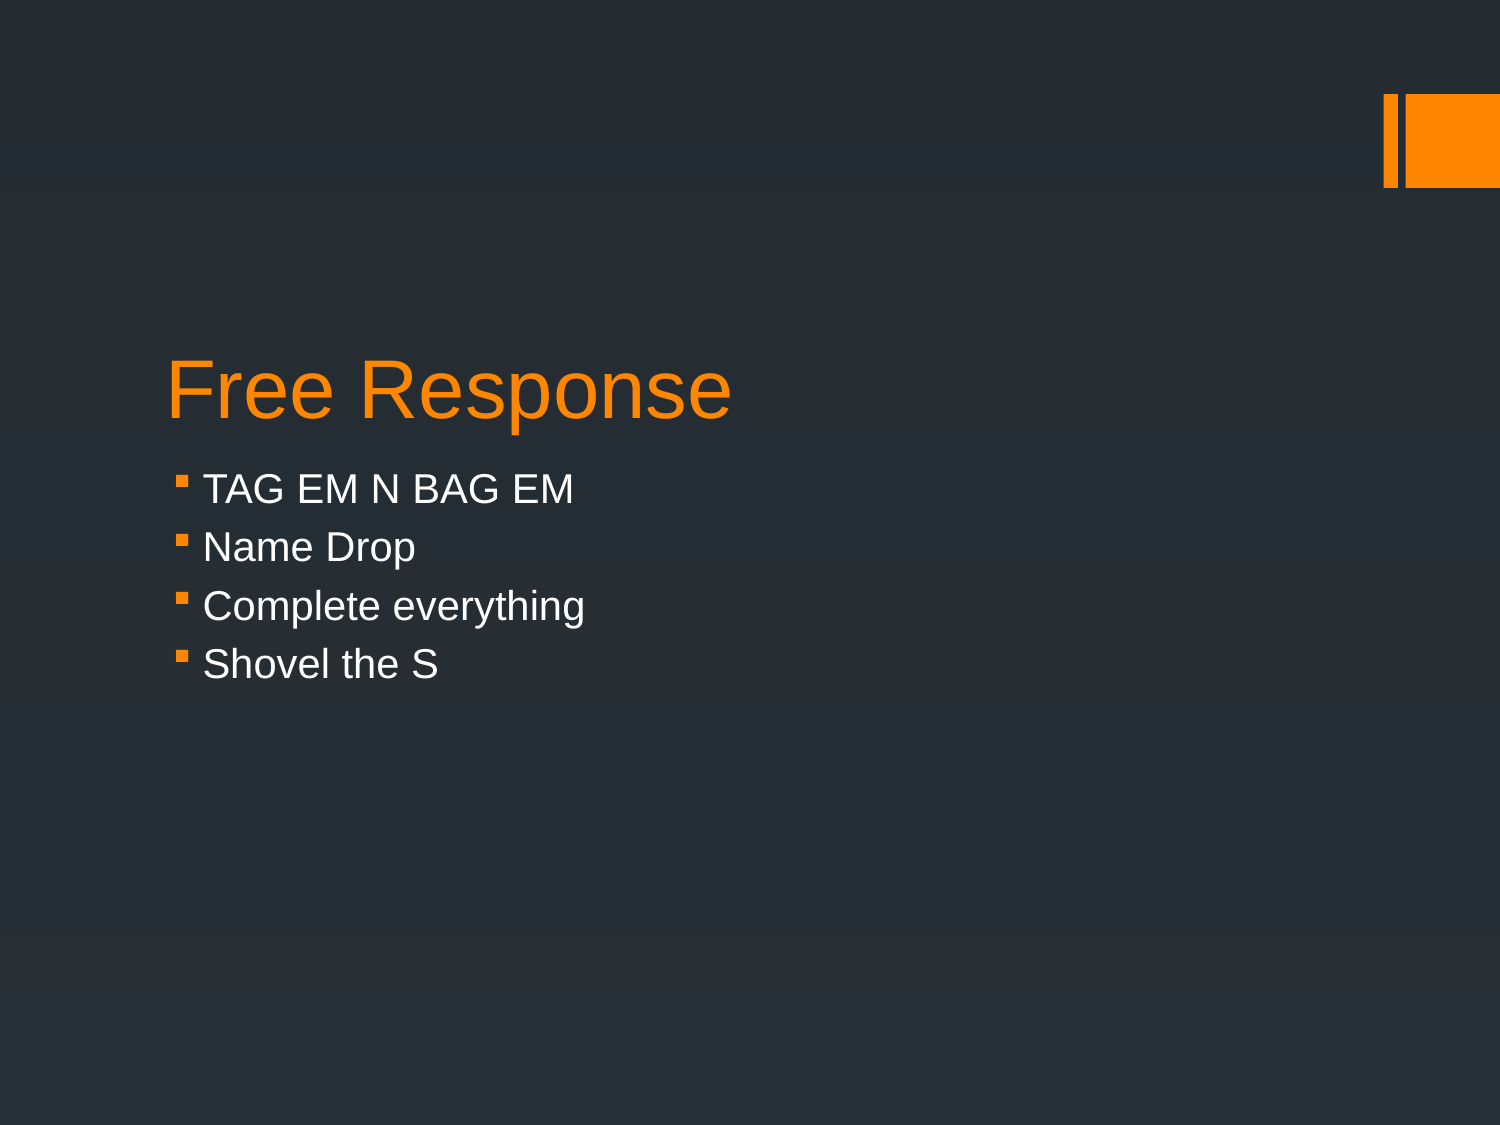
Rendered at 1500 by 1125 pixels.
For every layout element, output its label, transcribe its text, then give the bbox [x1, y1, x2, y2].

title Free Response [150, 253, 1350, 443]
list TAG EM N BAG EM Name Drop Complete everything Shovel the S [150, 454, 1350, 1035]
